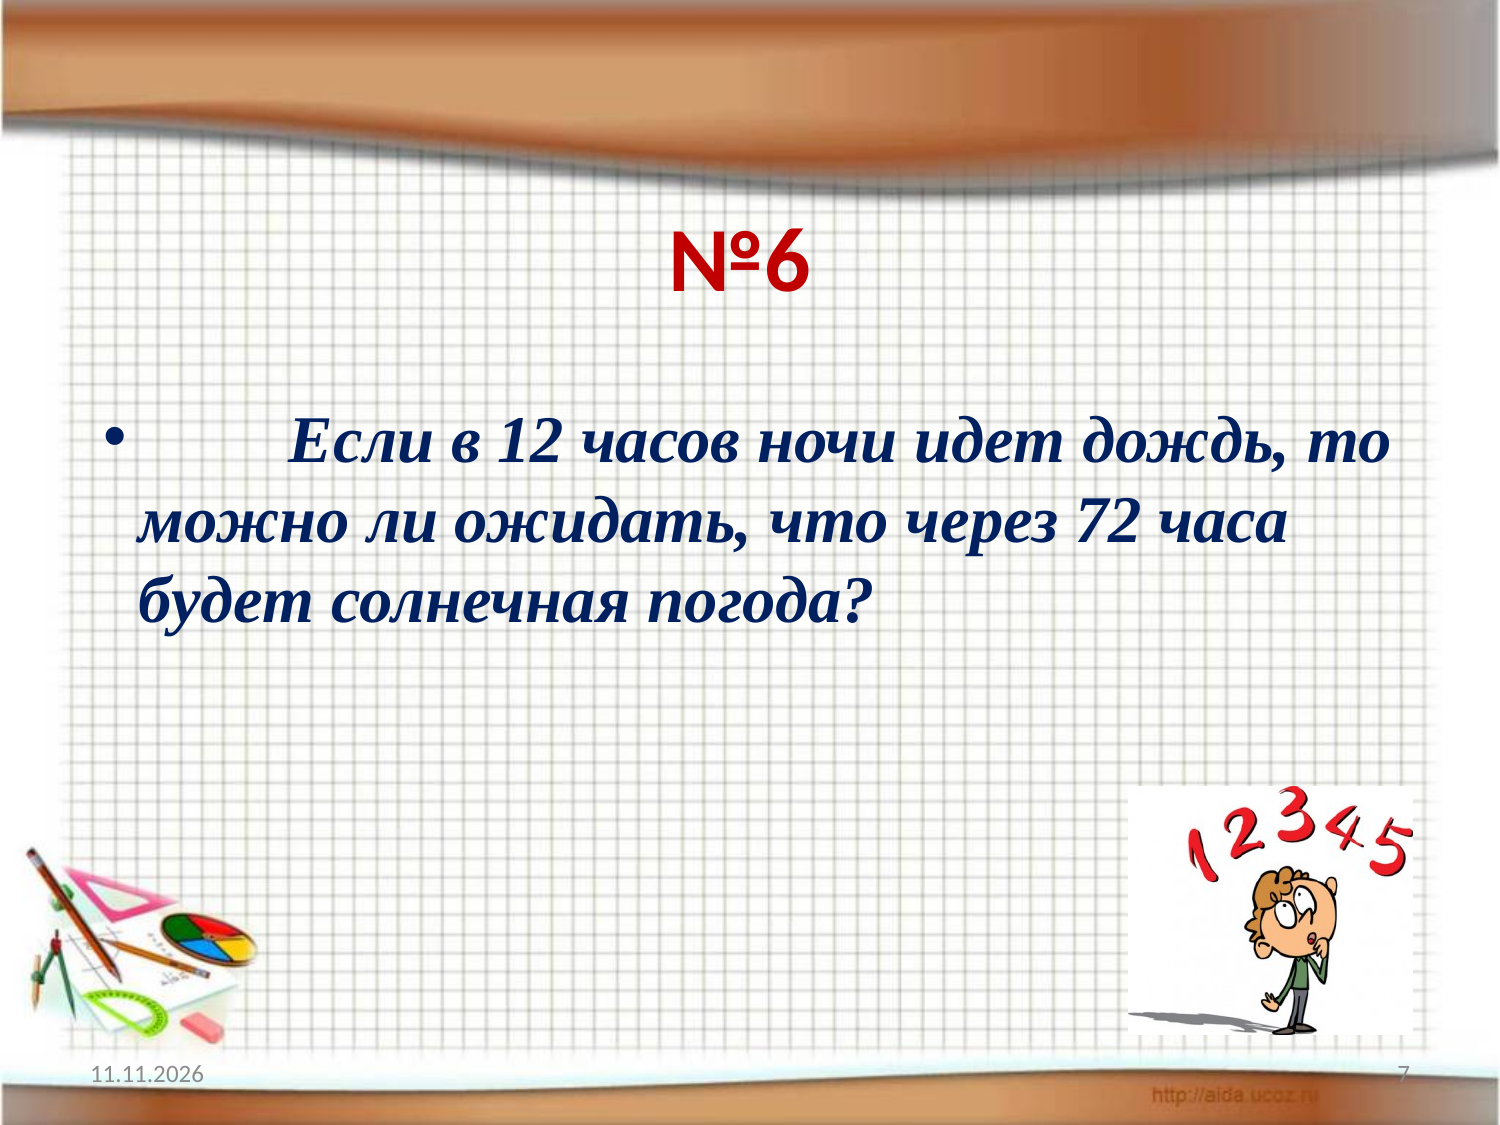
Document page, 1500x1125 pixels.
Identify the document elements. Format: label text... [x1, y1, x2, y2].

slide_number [75, 1042, 425, 1103]
picture [0, 0, 1500, 1125]
title №6 [64, 160, 1416, 349]
text_box Если в 12 часов ночи идет дождь, то можно ли ожидать, что через 72 часа будет солнечная погода? [88, 388, 1439, 830]
slide_number 7 [1074, 1042, 1425, 1103]
